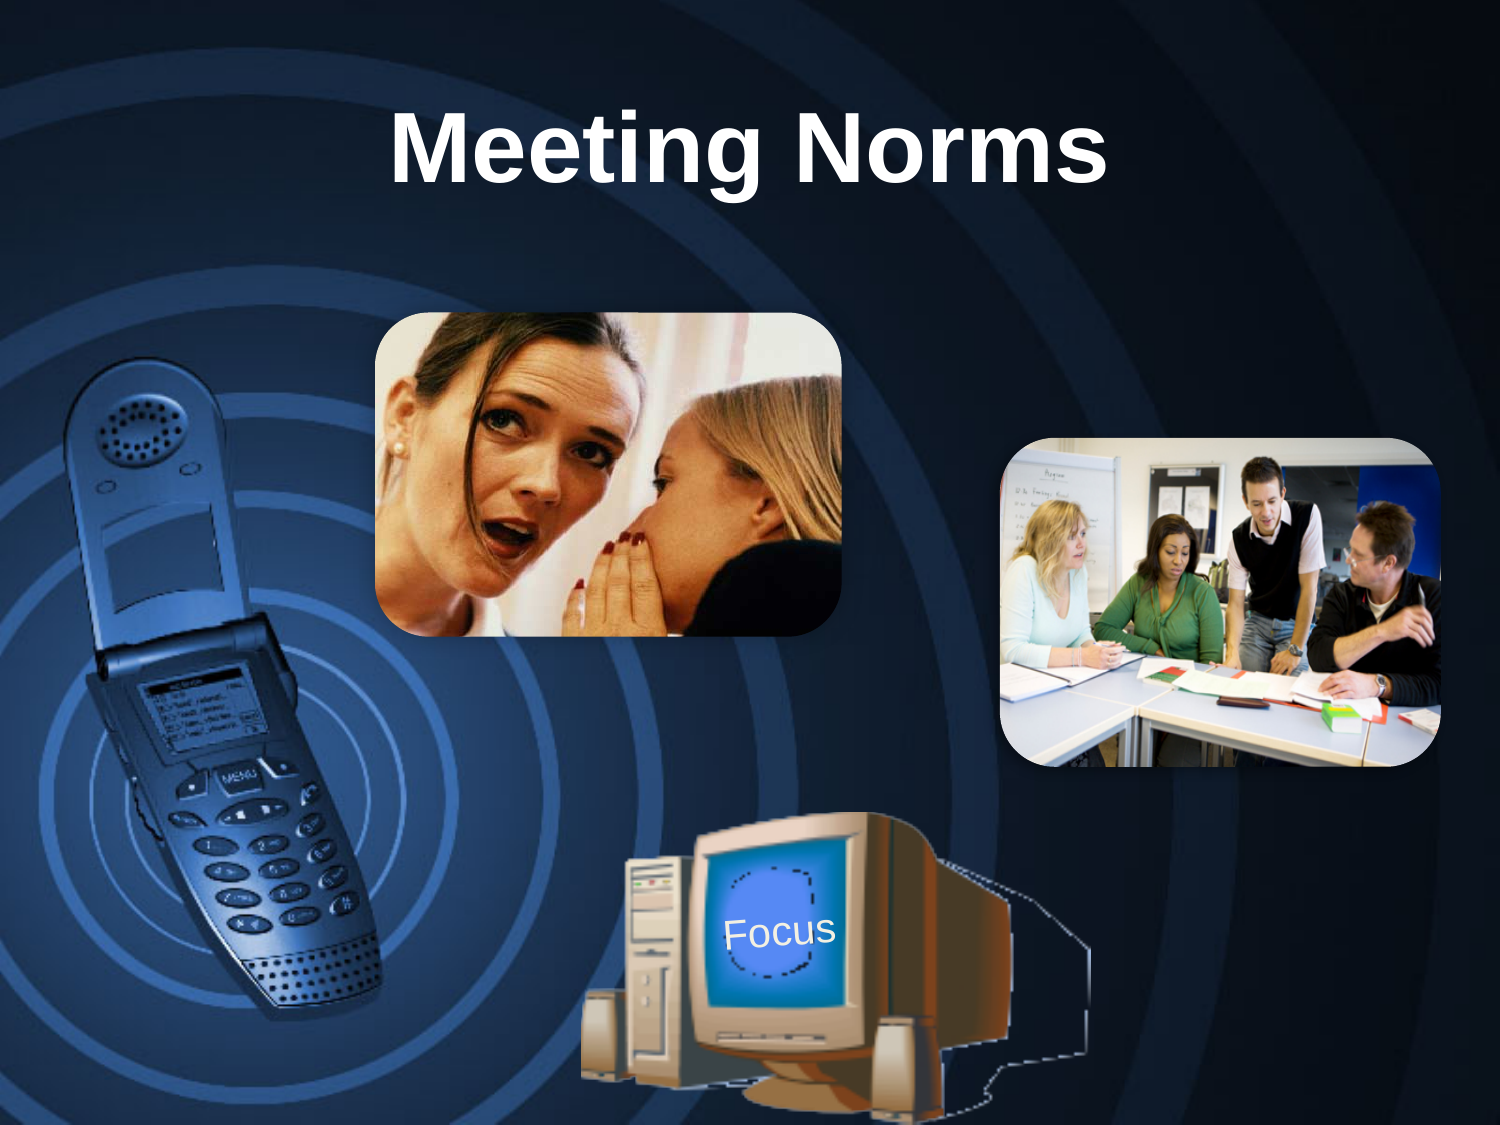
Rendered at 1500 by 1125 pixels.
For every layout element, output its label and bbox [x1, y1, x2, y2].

text_box [581, 812, 1091, 1125]
picture [0, 0, 1500, 1125]
